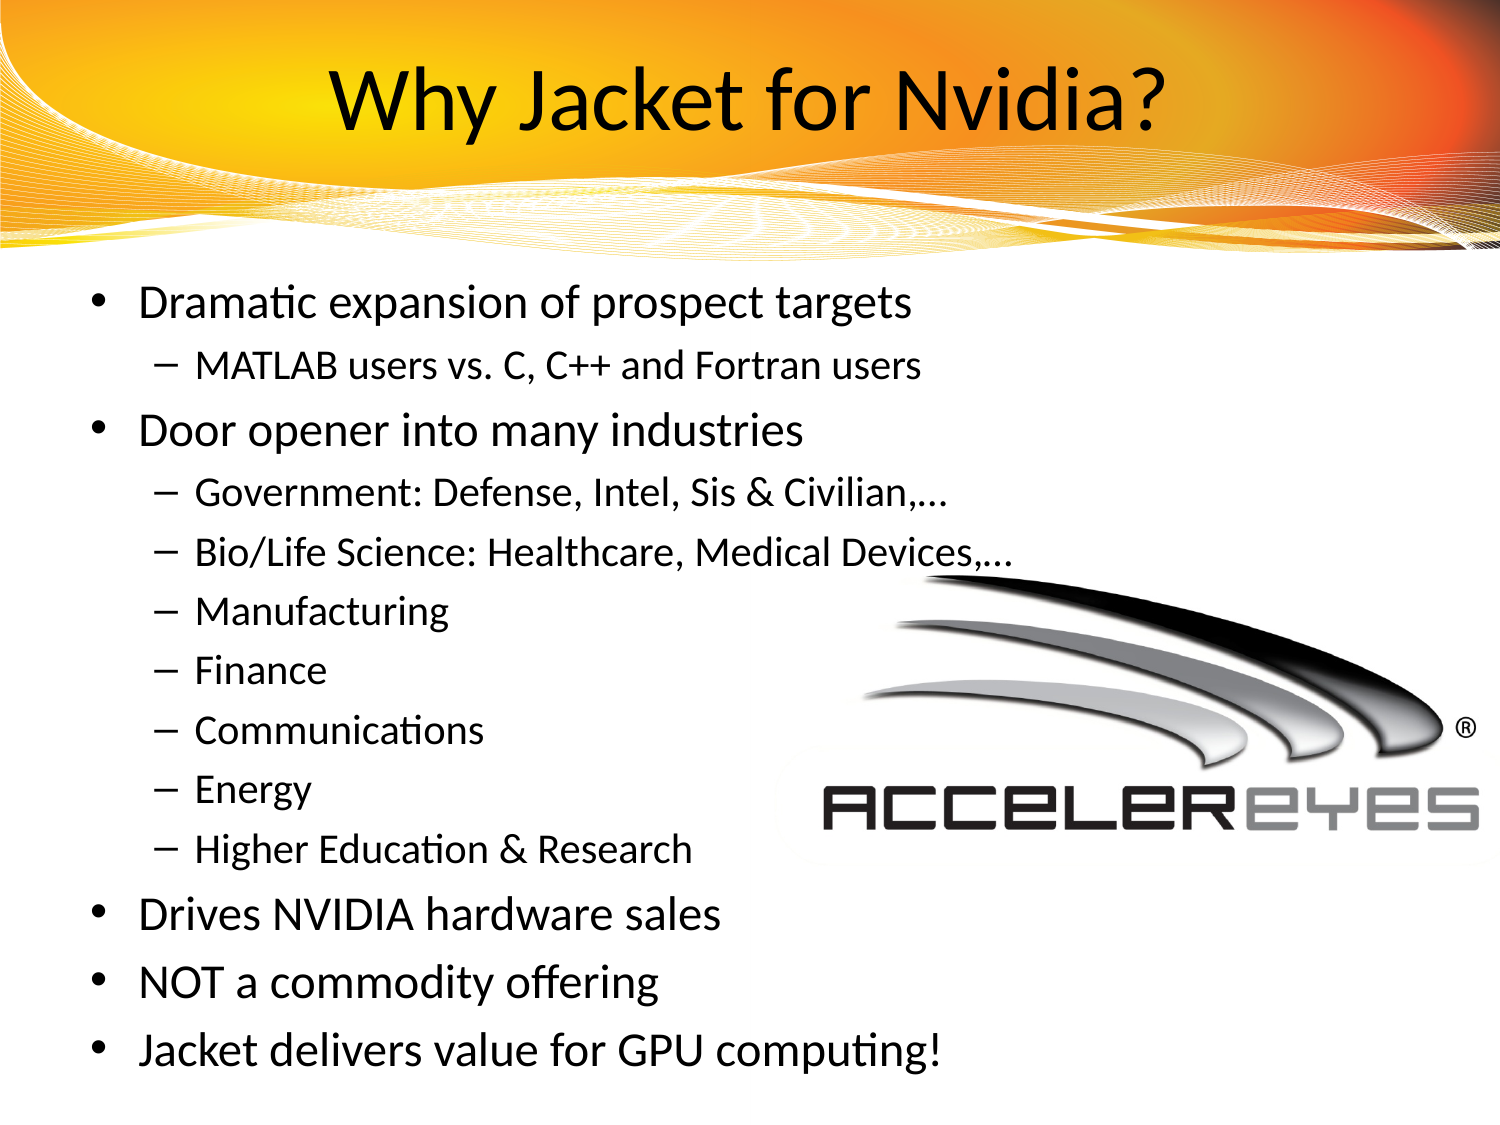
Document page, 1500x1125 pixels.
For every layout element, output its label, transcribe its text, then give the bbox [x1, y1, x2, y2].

list Dramatic expansion of prospect targets MATLAB users vs. C, C++ and Fortran users Door opener into many industries Government: Defense, Intel, Sis & Civilian,… Bio/Life Science: Healthcare, Medical Devices,… Manufacturing Finance Communications Energy Higher Education & Research Drives NVIDIA hardware sales NOT a commodity offering Jacket delivers value for GPU computing! [75, 262, 1425, 1088]
title Why Jacket for Nvidia? [75, 0, 1425, 188]
picture [0, 0, 1500, 1125]
